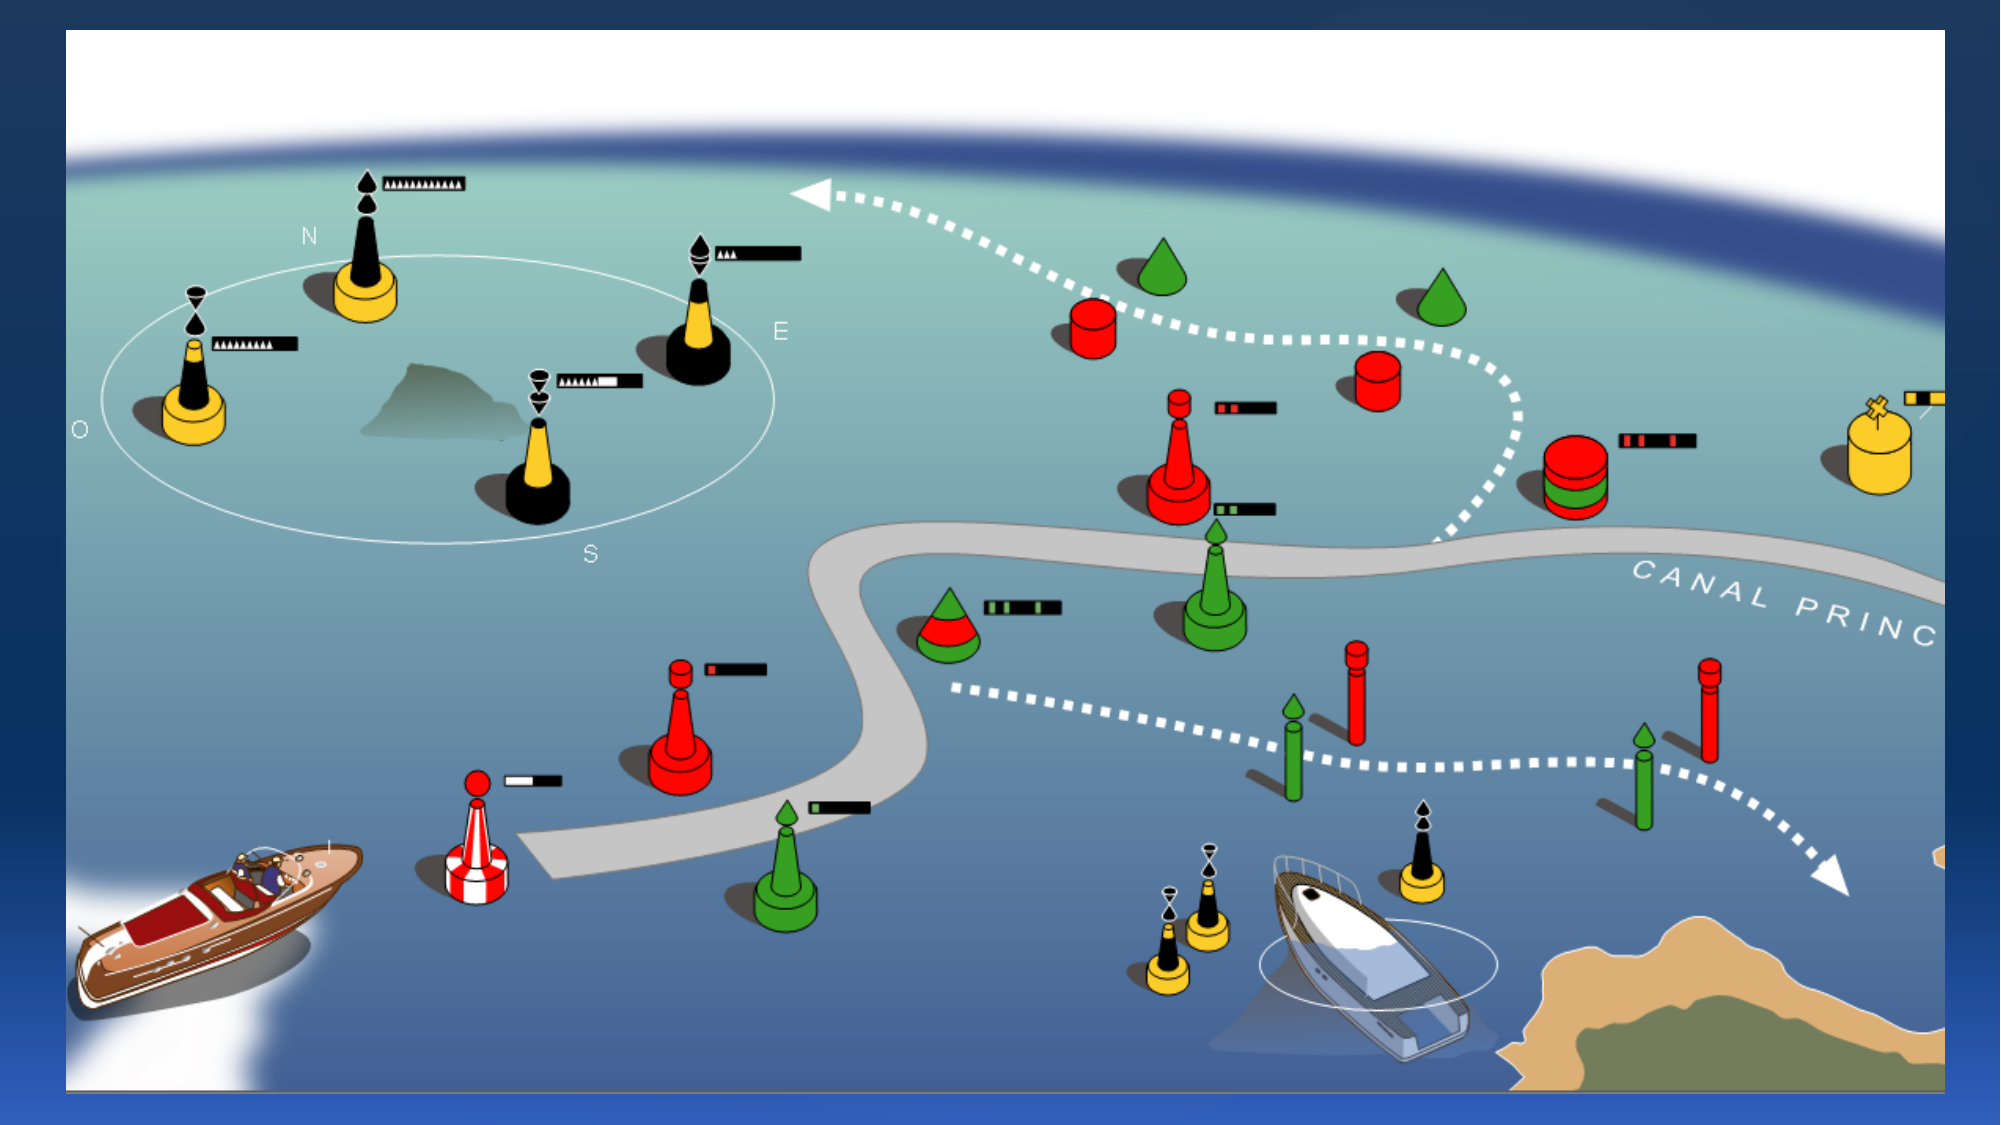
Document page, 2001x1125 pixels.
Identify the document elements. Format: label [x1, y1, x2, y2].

picture [66, 30, 1946, 1095]
